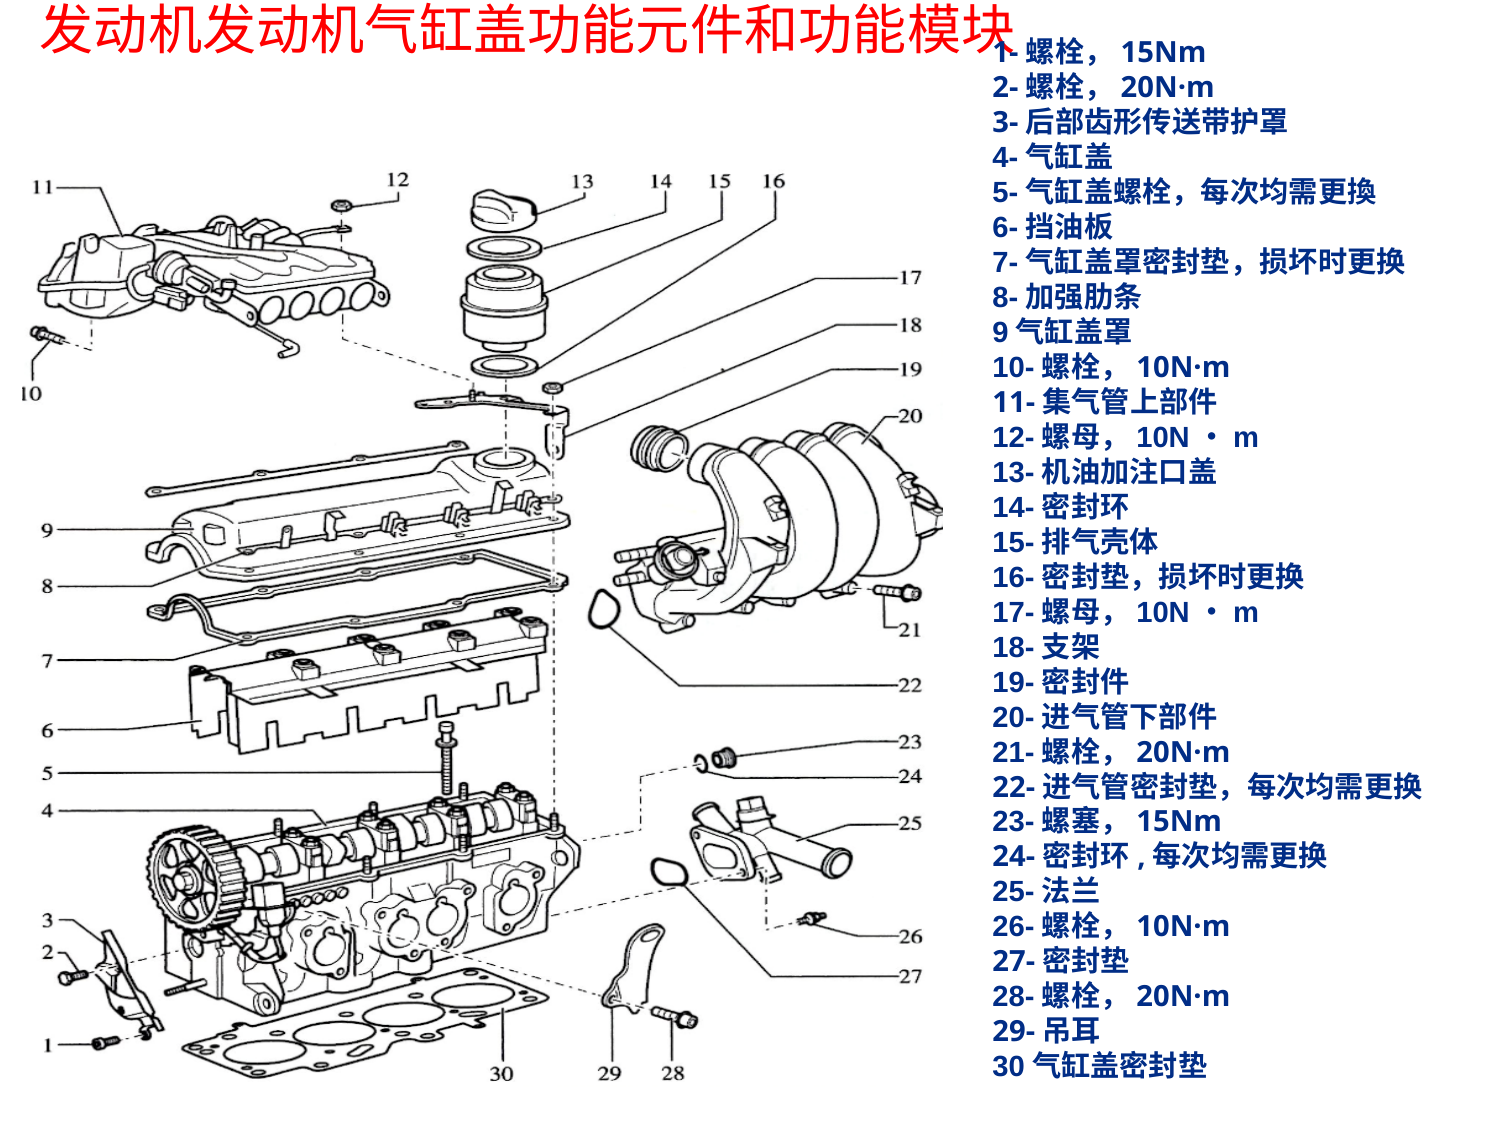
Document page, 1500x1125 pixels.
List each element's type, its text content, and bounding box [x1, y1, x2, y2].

text_box 1-螺栓，15Nm 2-螺栓，20N·m 3-后部齿形传送带护罩 4-气缸盖 5-气缸盖螺栓，每次均需更換 6-挡油板 7-气缸盖罩密封垫，损坏时更换 8-加强肋条 9气缸盖罩 10-螺栓，10N·m 11-集气管上部件 12-螺母，10N・m 13-机油加注口盖 14-密封环 15-排气壳体 16-密封垫，损坏时更换 17-螺母，10N・m 18-支架 19-密封件 20-进气管下部件 21-螺栓，20N·m 22-进气管密封垫，每次均需更换 23-螺塞，15Nm 24-密封环,每次均需更换 25-法兰 26-螺栓，10N·m 27-密封垫 28-螺栓，20N·m 29-吊耳 30气缸盖密封垫 [977, 26, 1484, 1090]
text_box 发动机发动机气缸盖功能元件和功能模块 [39, 0, 1328, 248]
picture [22, 164, 943, 1088]
